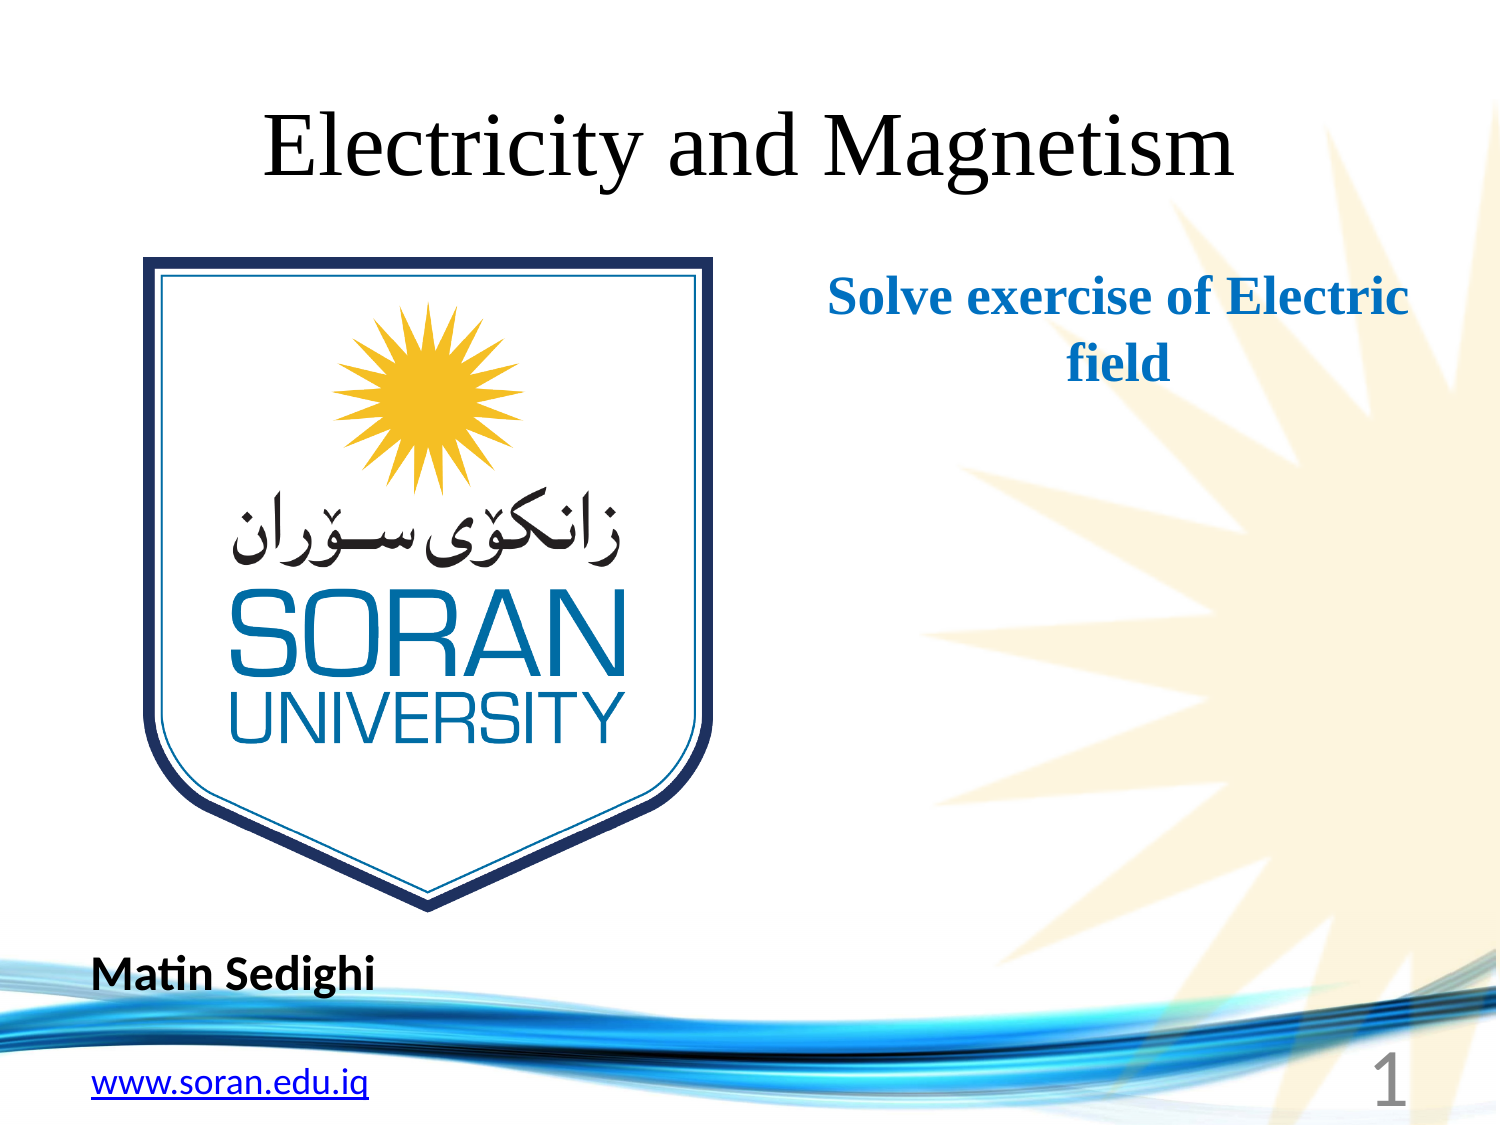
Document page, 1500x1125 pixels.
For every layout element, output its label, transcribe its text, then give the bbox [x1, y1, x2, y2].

slide_number 1 [1074, 1042, 1425, 1103]
title Electricity and Magnetism [75, 45, 1425, 233]
list Matin Sedighi [75, 912, 738, 1008]
list Solve exercise of Electric field [761, 251, 1475, 400]
picture [143, 257, 713, 912]
picture [0, 99, 1500, 1125]
